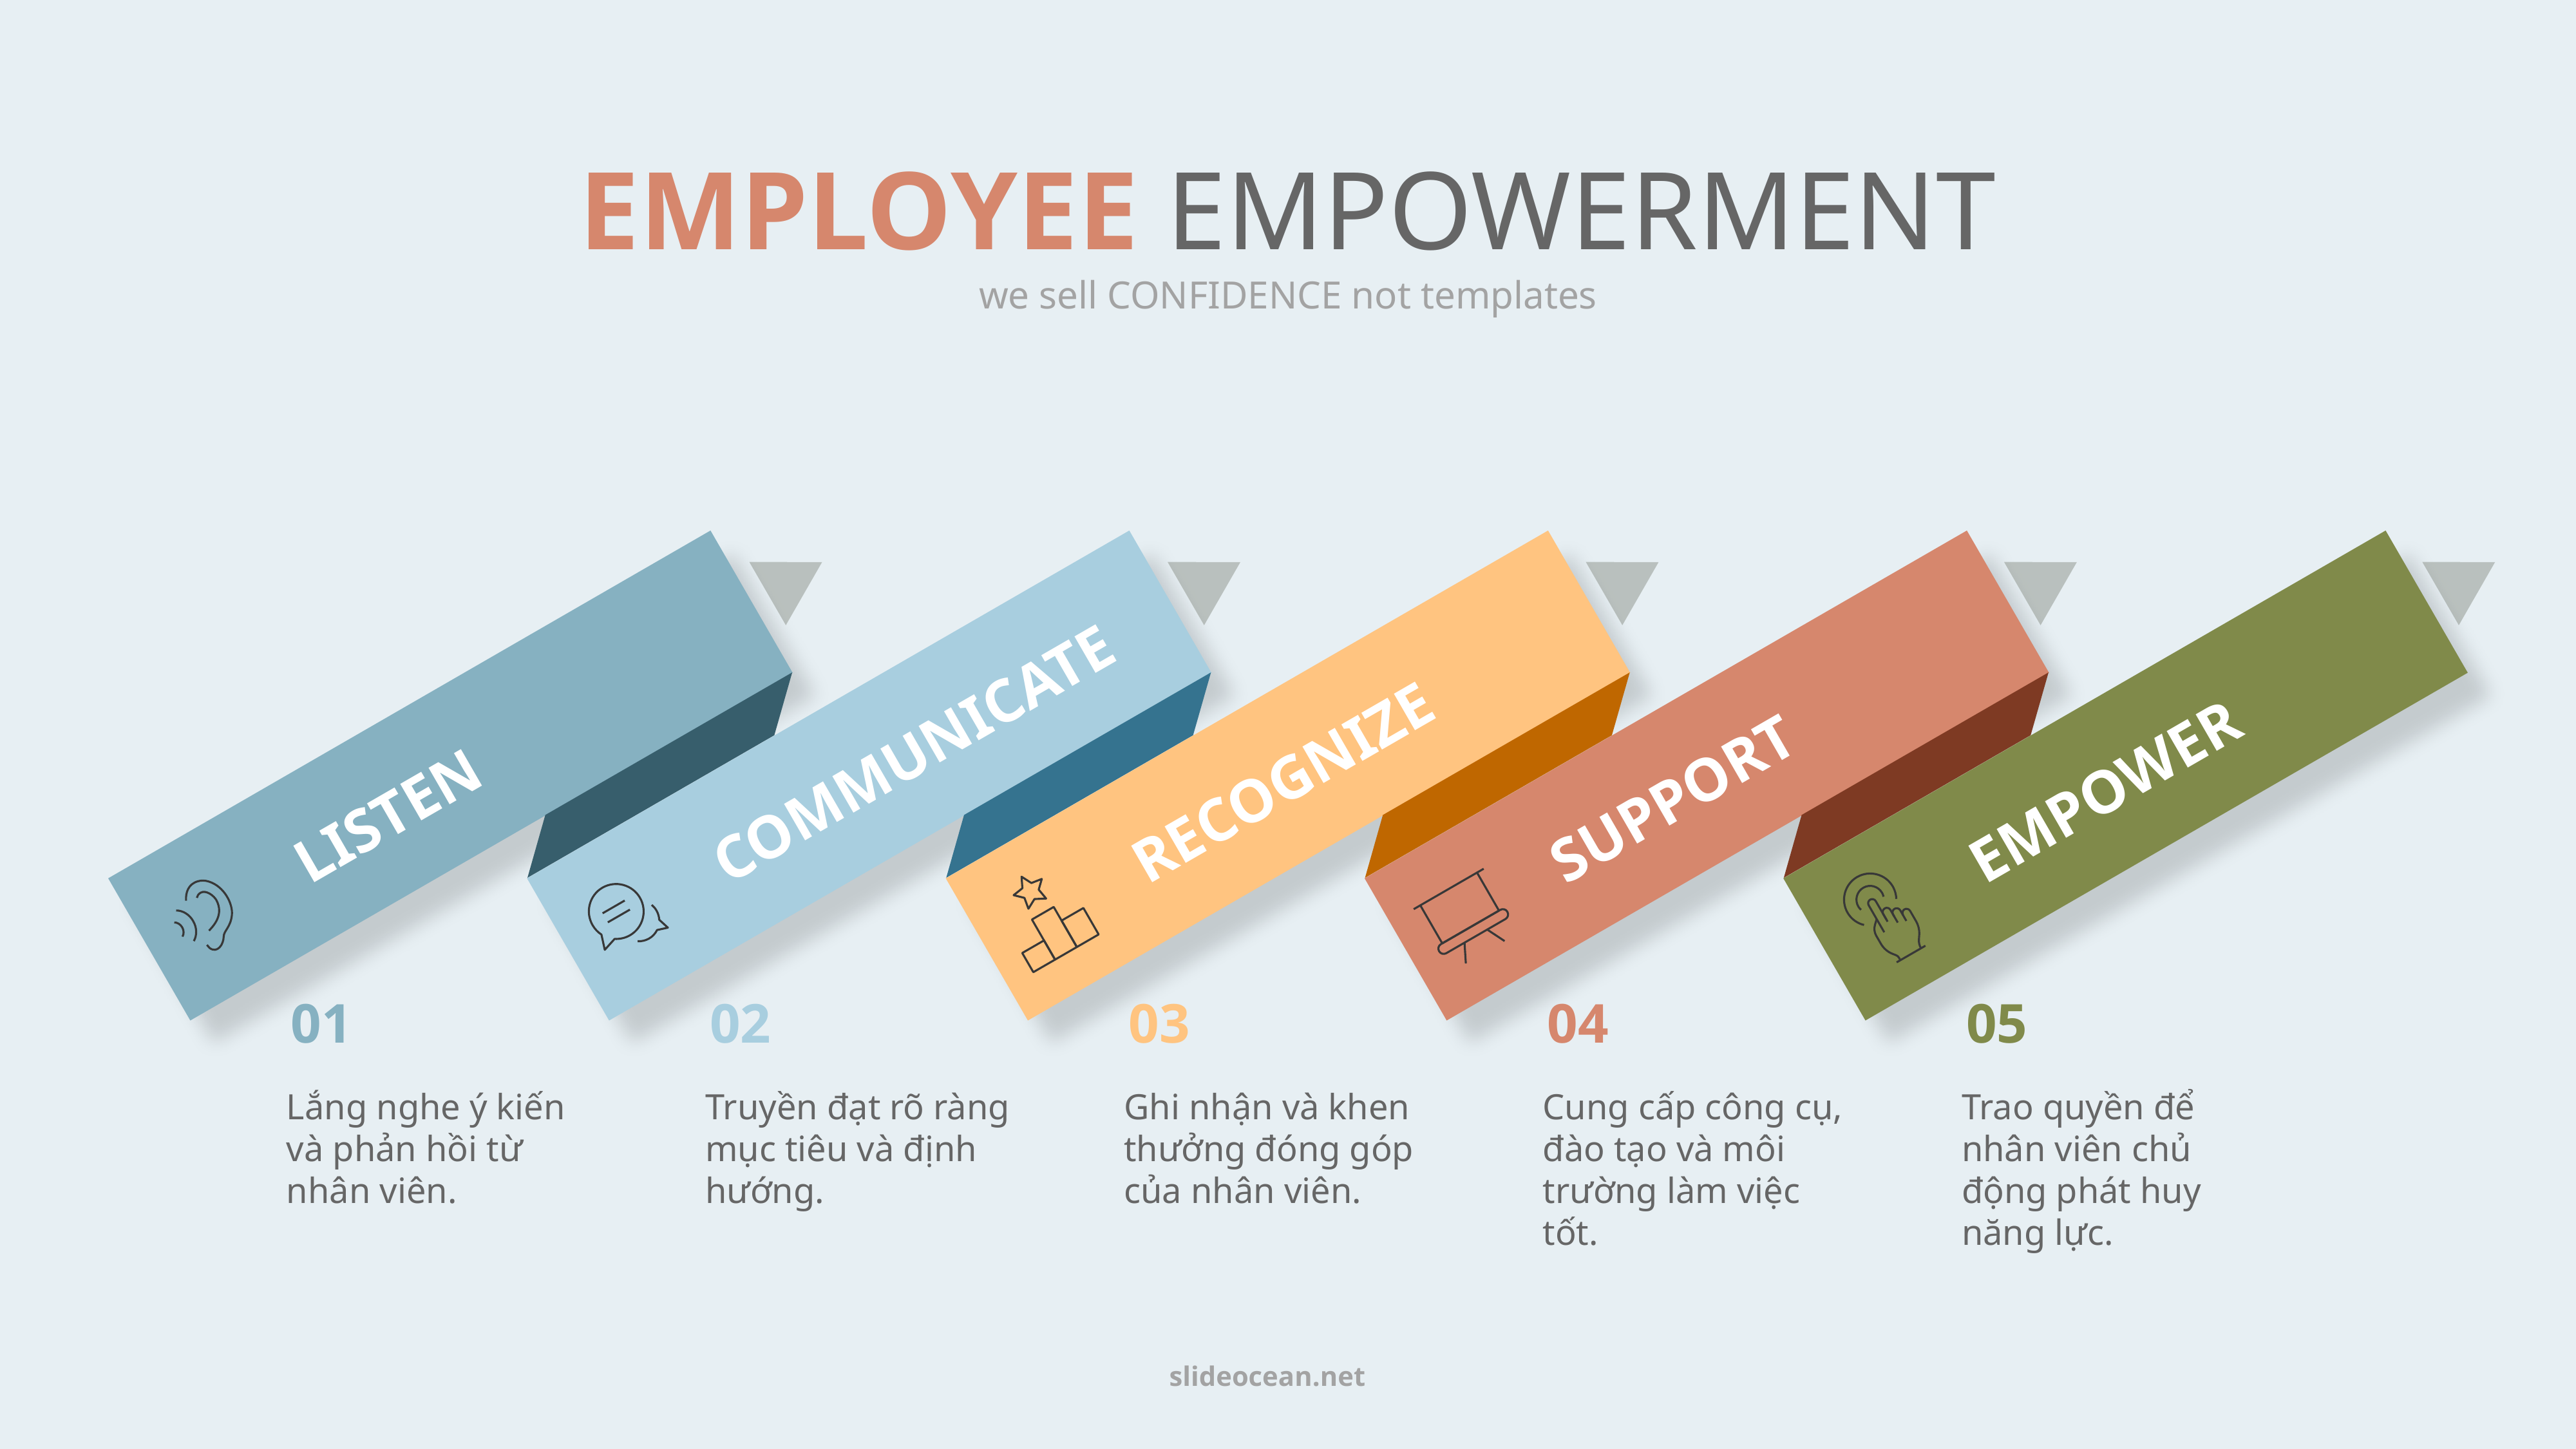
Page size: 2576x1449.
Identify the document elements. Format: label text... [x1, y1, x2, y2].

text_box [1783, 670, 2050, 877]
text_box [1584, 561, 1661, 627]
text_box 03 [1119, 985, 1252, 1059]
text_box [526, 529, 1211, 1022]
text_box 01 [281, 985, 414, 1059]
text_box [747, 561, 824, 627]
text_box [1782, 529, 2470, 1022]
text_box [526, 670, 794, 877]
text_box SUPPORT [1526, 569, 2027, 904]
text_box [185, 880, 232, 950]
text_box [106, 529, 793, 1022]
text_box LISTEN [270, 569, 771, 904]
text_box [945, 670, 1213, 877]
text_box [1363, 529, 2049, 1022]
text_box Ghi nhận và khen thưởng đóng góp của nhân viên. [1114, 1079, 1447, 1215]
text_box [176, 910, 196, 942]
text_box [1013, 876, 1046, 909]
text_box [1844, 873, 1926, 963]
text_box Lắng nghe ý kiến và phản hồi từ nhân viên. [277, 1079, 609, 1215]
text_box Trao quyền để nhân viên chủ động phát huy năng lực. [1952, 1079, 2285, 1257]
text_box [1364, 670, 1632, 876]
text_box [174, 922, 184, 937]
text_box [1022, 907, 1099, 972]
text_box slideocean.net [1159, 1354, 1376, 1397]
text_box [1414, 868, 1508, 964]
text_box EMPLOYEE EMPOWERMENT [570, 137, 2006, 276]
text_box [638, 905, 668, 942]
text_box [2002, 561, 2079, 627]
text_box COMMUNICATE [688, 569, 1189, 904]
text_box Truyền đạt rõ ràng mục tiêu và định hướng. [696, 1079, 1028, 1215]
text_box EMPOWER [1944, 569, 2446, 904]
text_box 05 [1956, 985, 2089, 1059]
text_box [944, 529, 1631, 1022]
text_box 02 [700, 985, 833, 1059]
text_box RECOGNIZE [1108, 569, 1609, 904]
text_box 04 [1538, 985, 1671, 1059]
text_box [589, 884, 644, 950]
text_box we sell CONFIDENCE not templates [969, 266, 1607, 321]
text_box [2420, 561, 2497, 627]
text_box Cung cấp công cụ, đào tạo và môi trường làm việc tốt. [1533, 1079, 1866, 1257]
text_box [1166, 561, 1242, 627]
